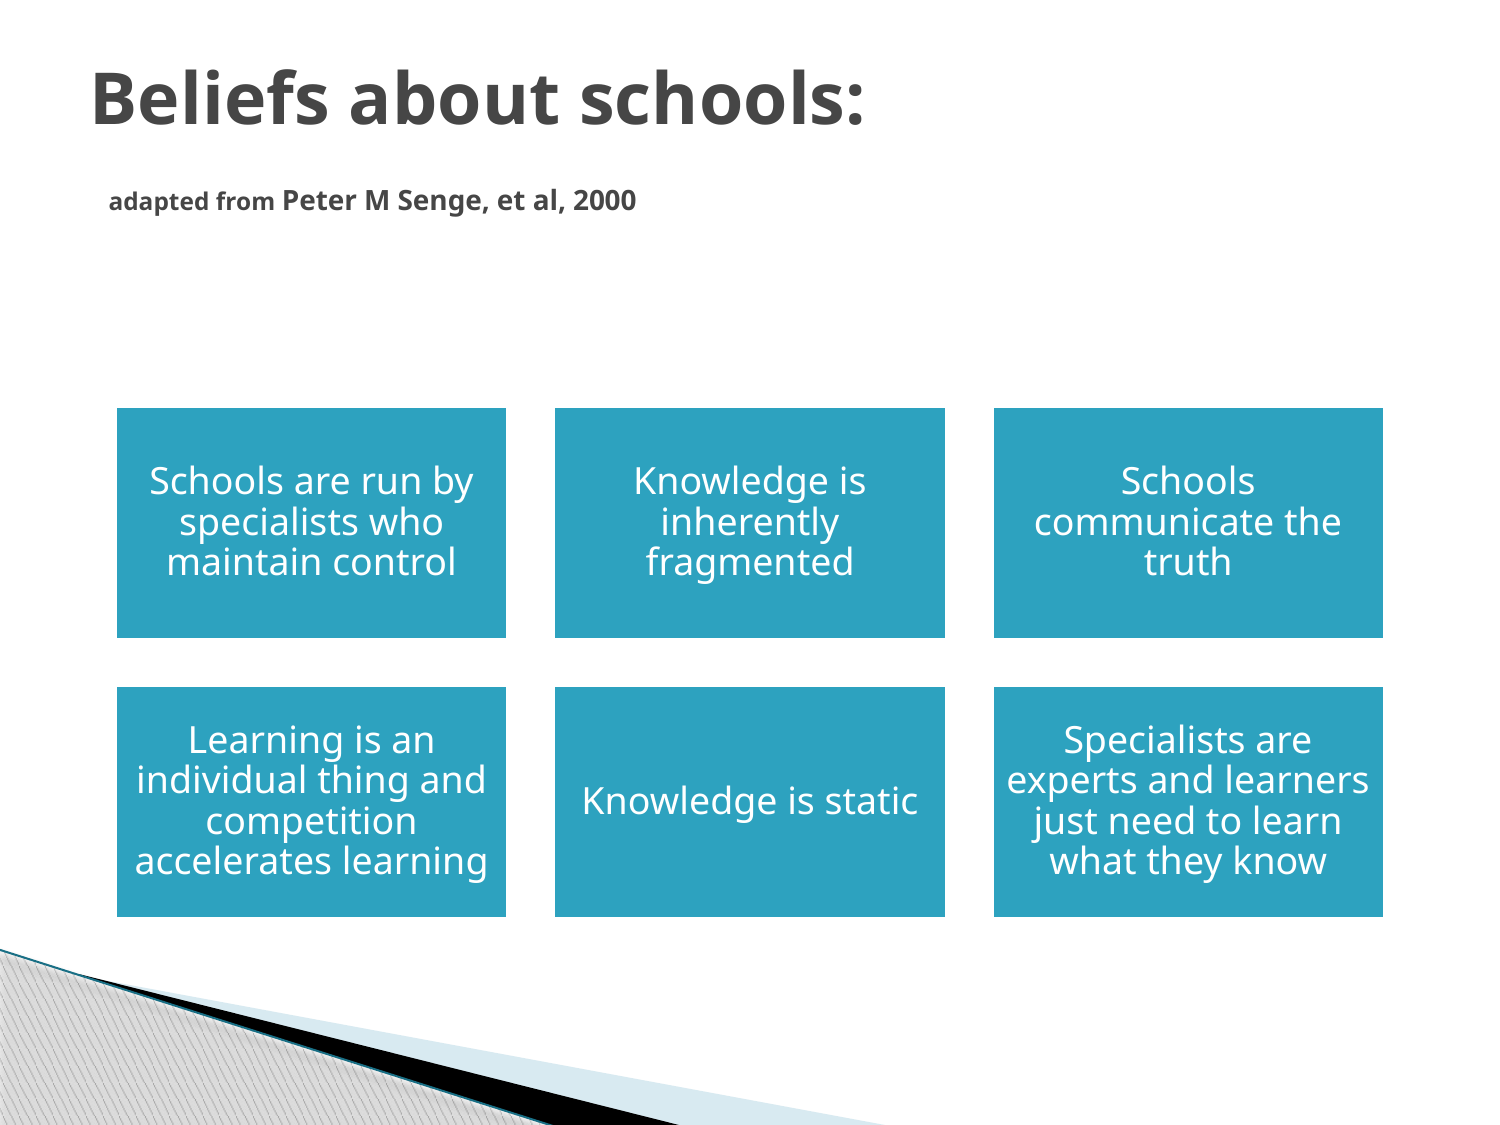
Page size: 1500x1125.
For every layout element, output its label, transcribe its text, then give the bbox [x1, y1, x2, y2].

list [112, 324, 1388, 1001]
title Beliefs about schools: adapted from Peter M Senge, et al, 2000 [75, 45, 1425, 233]
